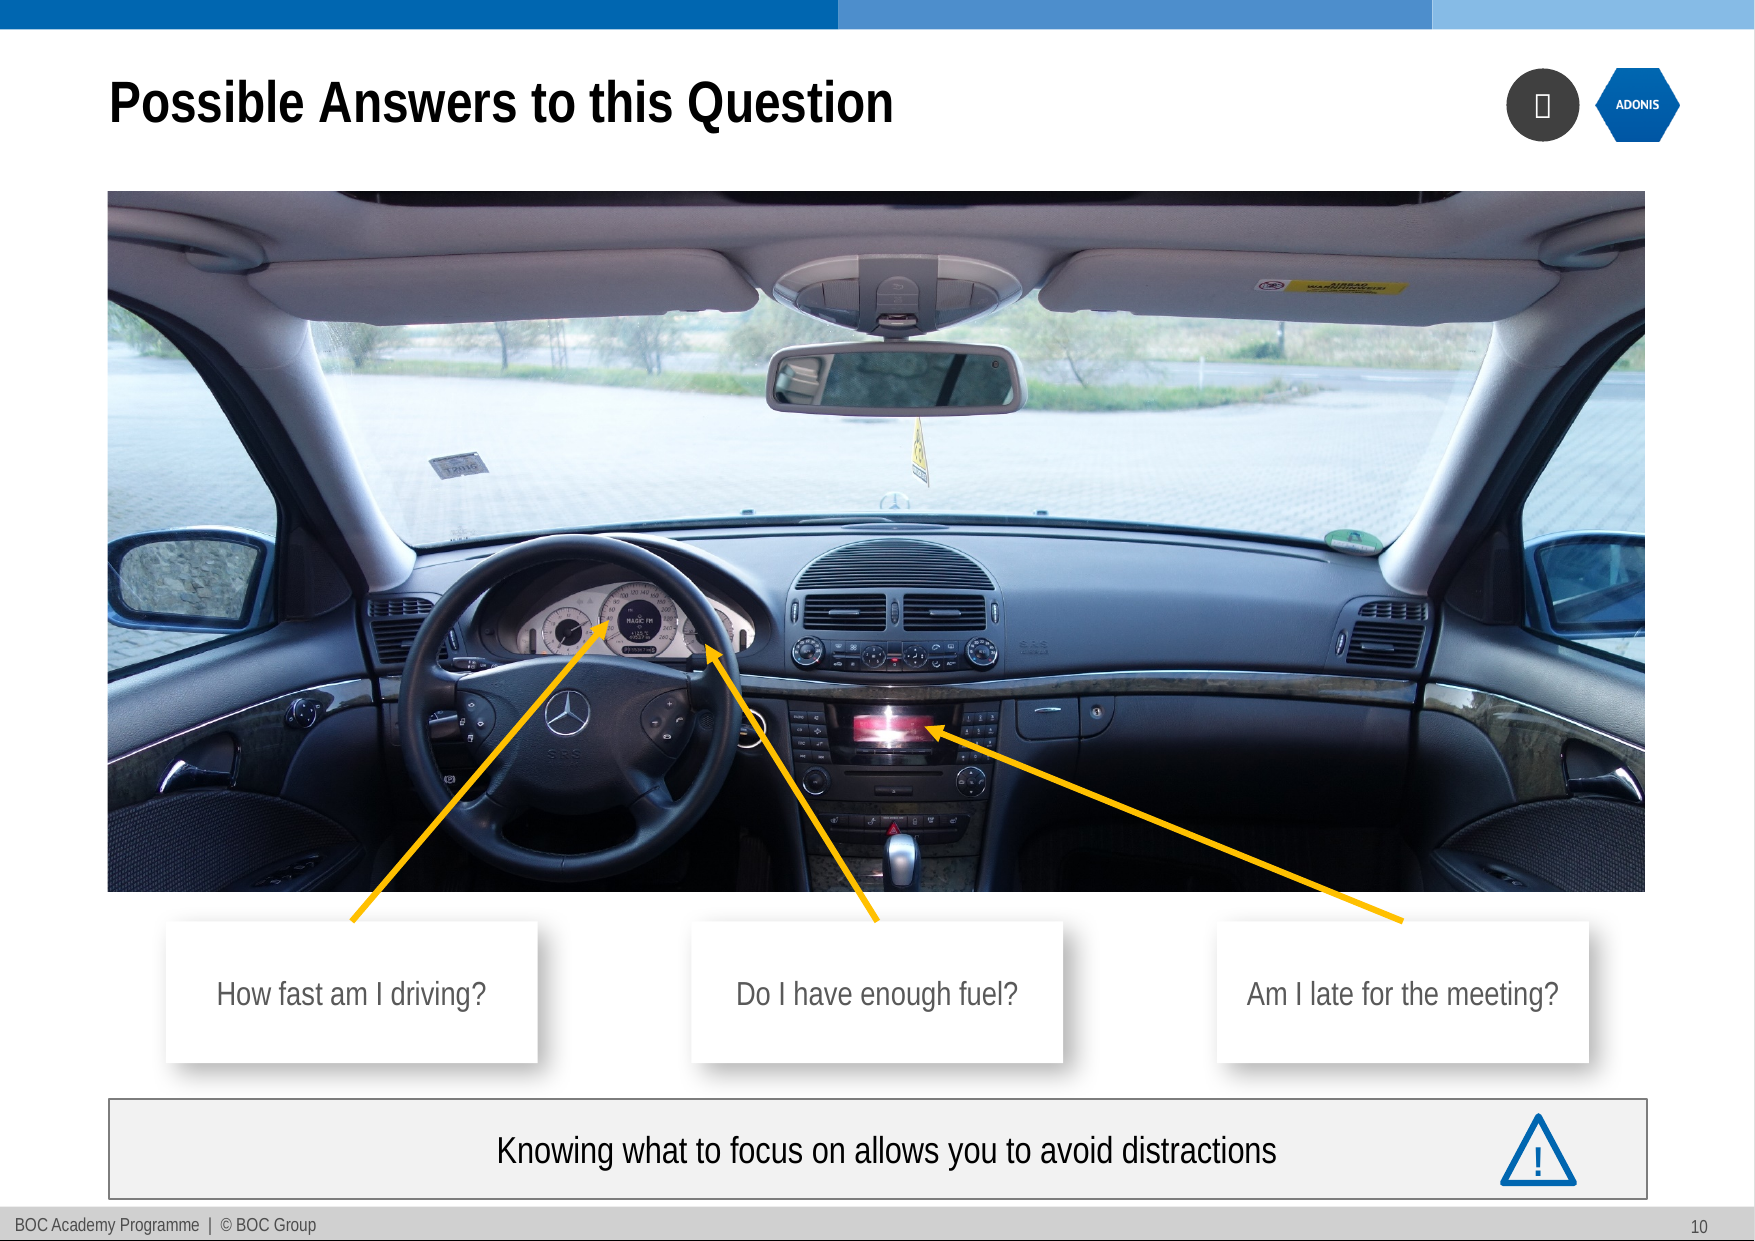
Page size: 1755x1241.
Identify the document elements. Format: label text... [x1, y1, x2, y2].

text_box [351, 619, 610, 922]
text_box Do I have enough fuel? [689, 919, 1065, 1065]
text_box How fast am I driving? [164, 919, 540, 1065]
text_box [704, 643, 878, 922]
picture [107, 190, 1646, 893]
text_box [1502, 1116, 1575, 1193]
picture [1595, 68, 1680, 142]
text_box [924, 726, 1404, 922]
title Possible Answers to this Question [109, 55, 1595, 156]
text_box Knowing what to focus on allows you to avoid distractions [107, 1096, 1649, 1201]
text_box Am I late for the meeting? [1215, 919, 1591, 1065]
